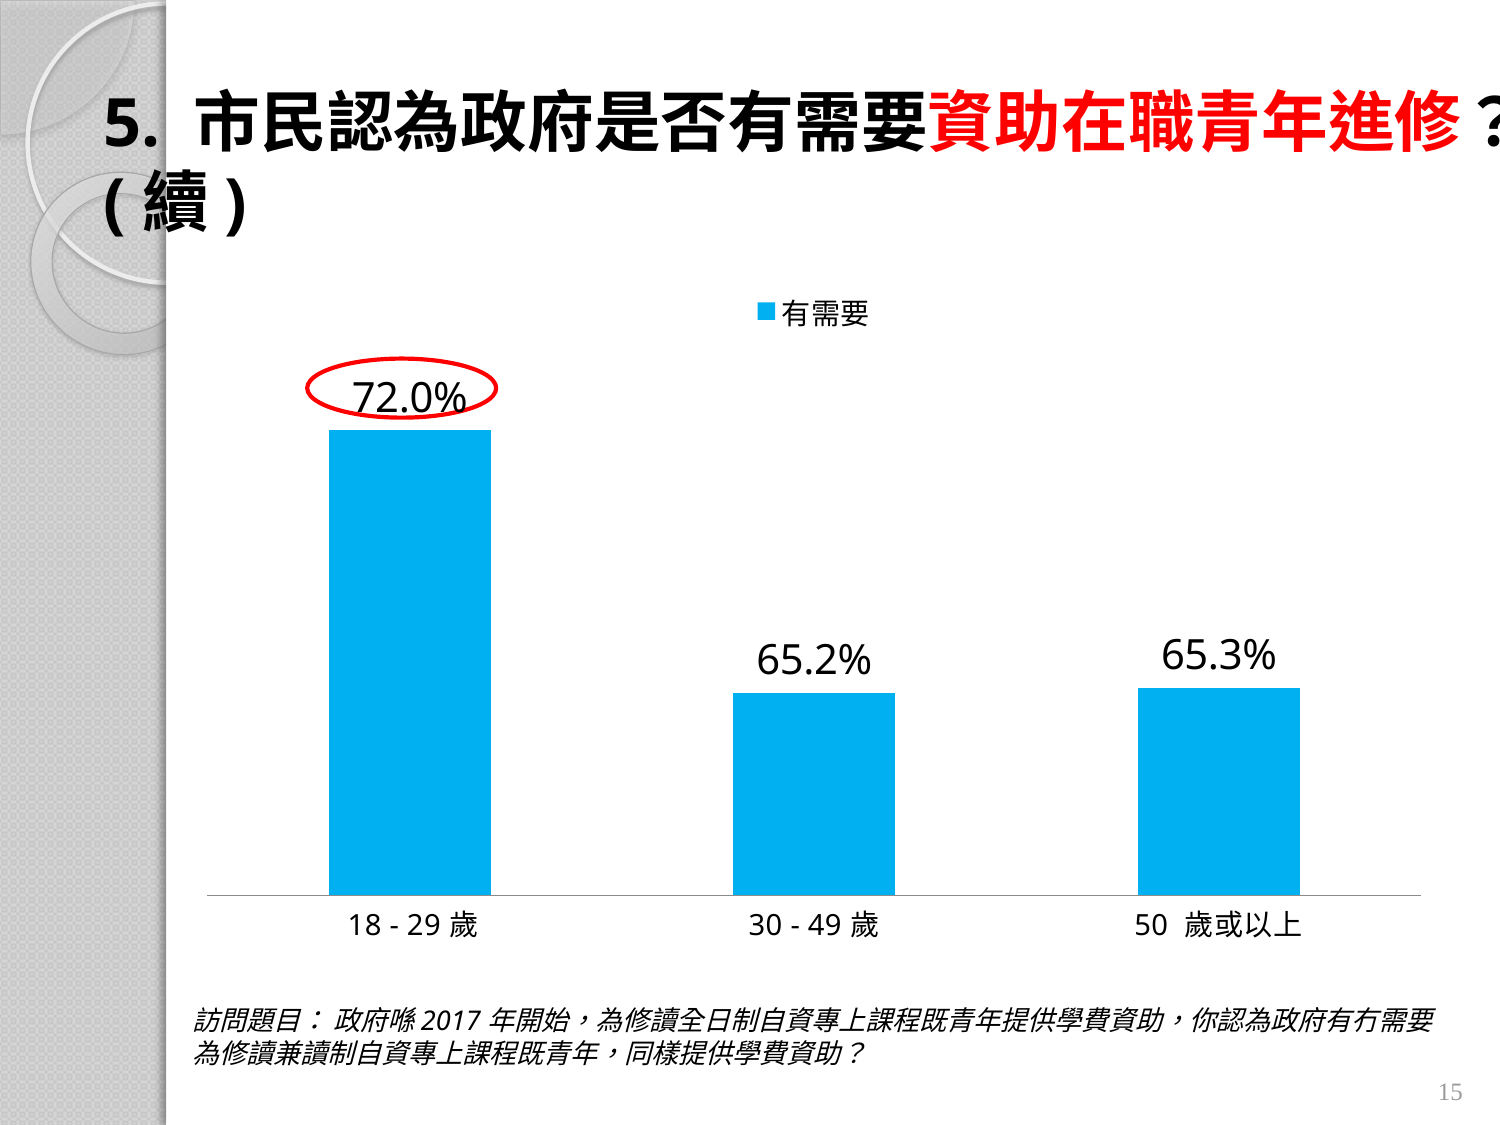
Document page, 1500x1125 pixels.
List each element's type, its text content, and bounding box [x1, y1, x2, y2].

chart [181, 272, 1447, 960]
text_box 訪問題目： 政府喺2017年開始，為修讀全日制自資專上課程既青年提供學費資助，你認為政府有冇需要為修讀兼讀制自資專上課程既青年，同樣提供學費資助？ [177, 996, 1466, 1076]
title 5. 市民認為政府是否有需要資助在職青年進修？(續) [88, 66, 1500, 254]
slide_number 15 [1413, 1034, 1488, 1113]
